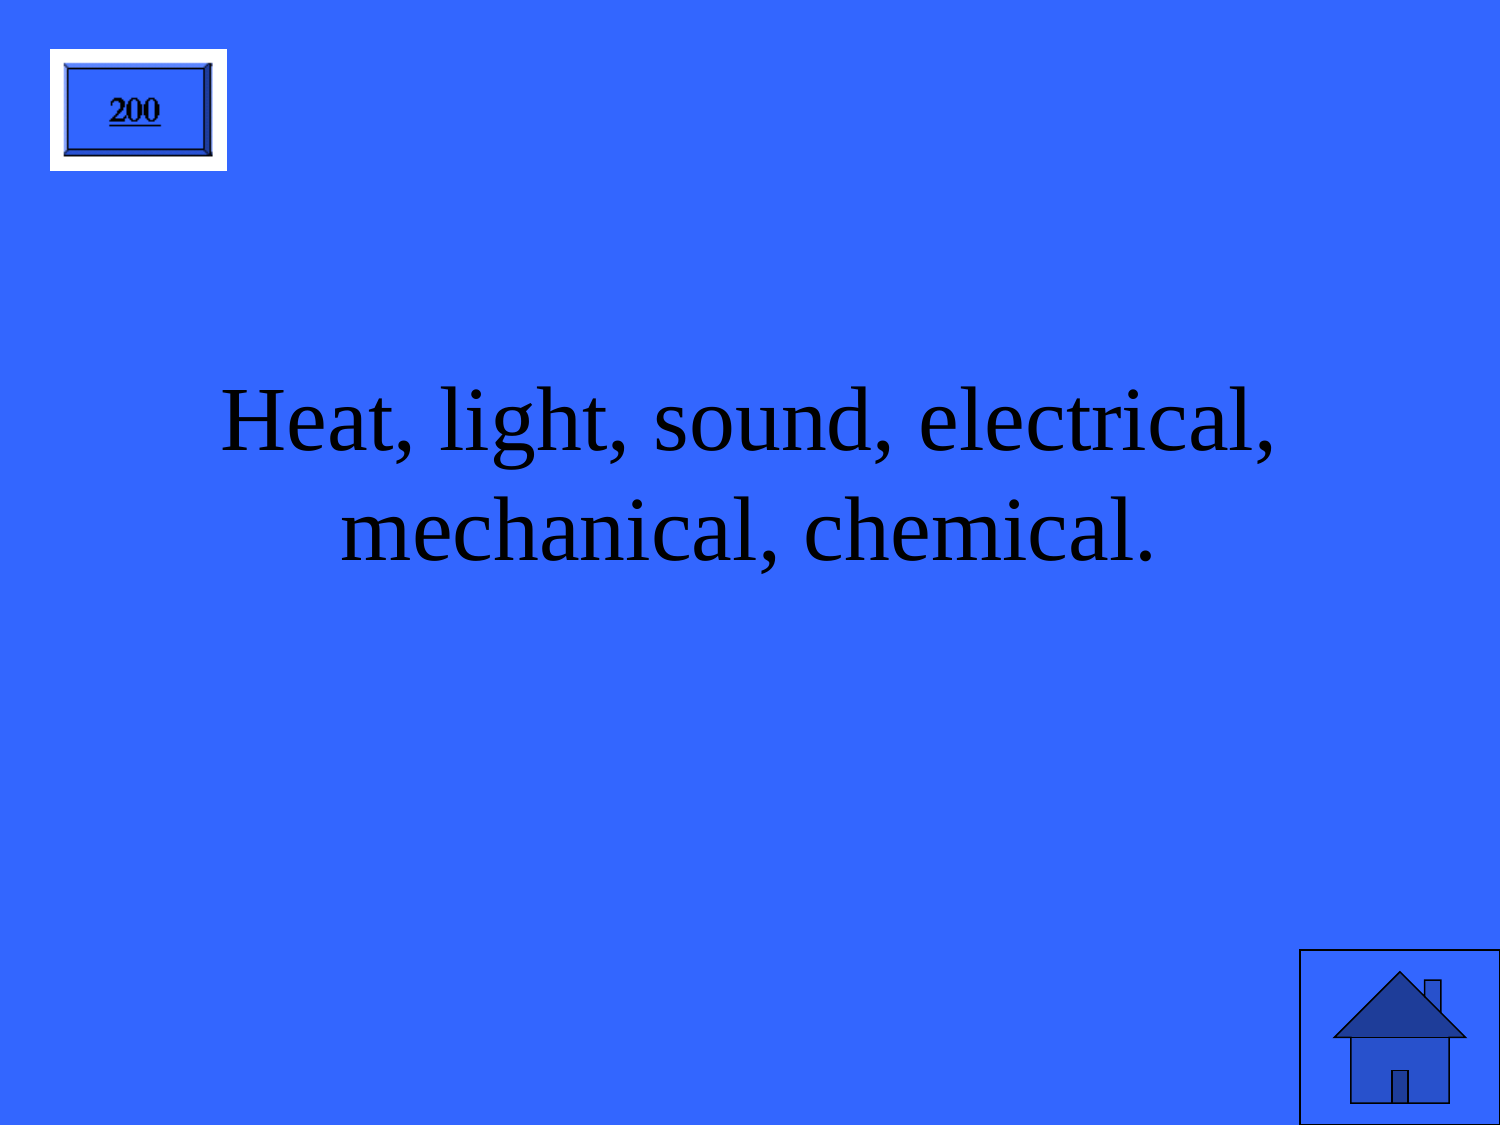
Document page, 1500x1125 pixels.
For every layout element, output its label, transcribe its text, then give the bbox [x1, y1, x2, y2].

picture [49, 49, 227, 171]
text_box [1299, 950, 1500, 1125]
title Heat, light, sound, electrical, mechanical, chemical. [112, 374, 1388, 563]
